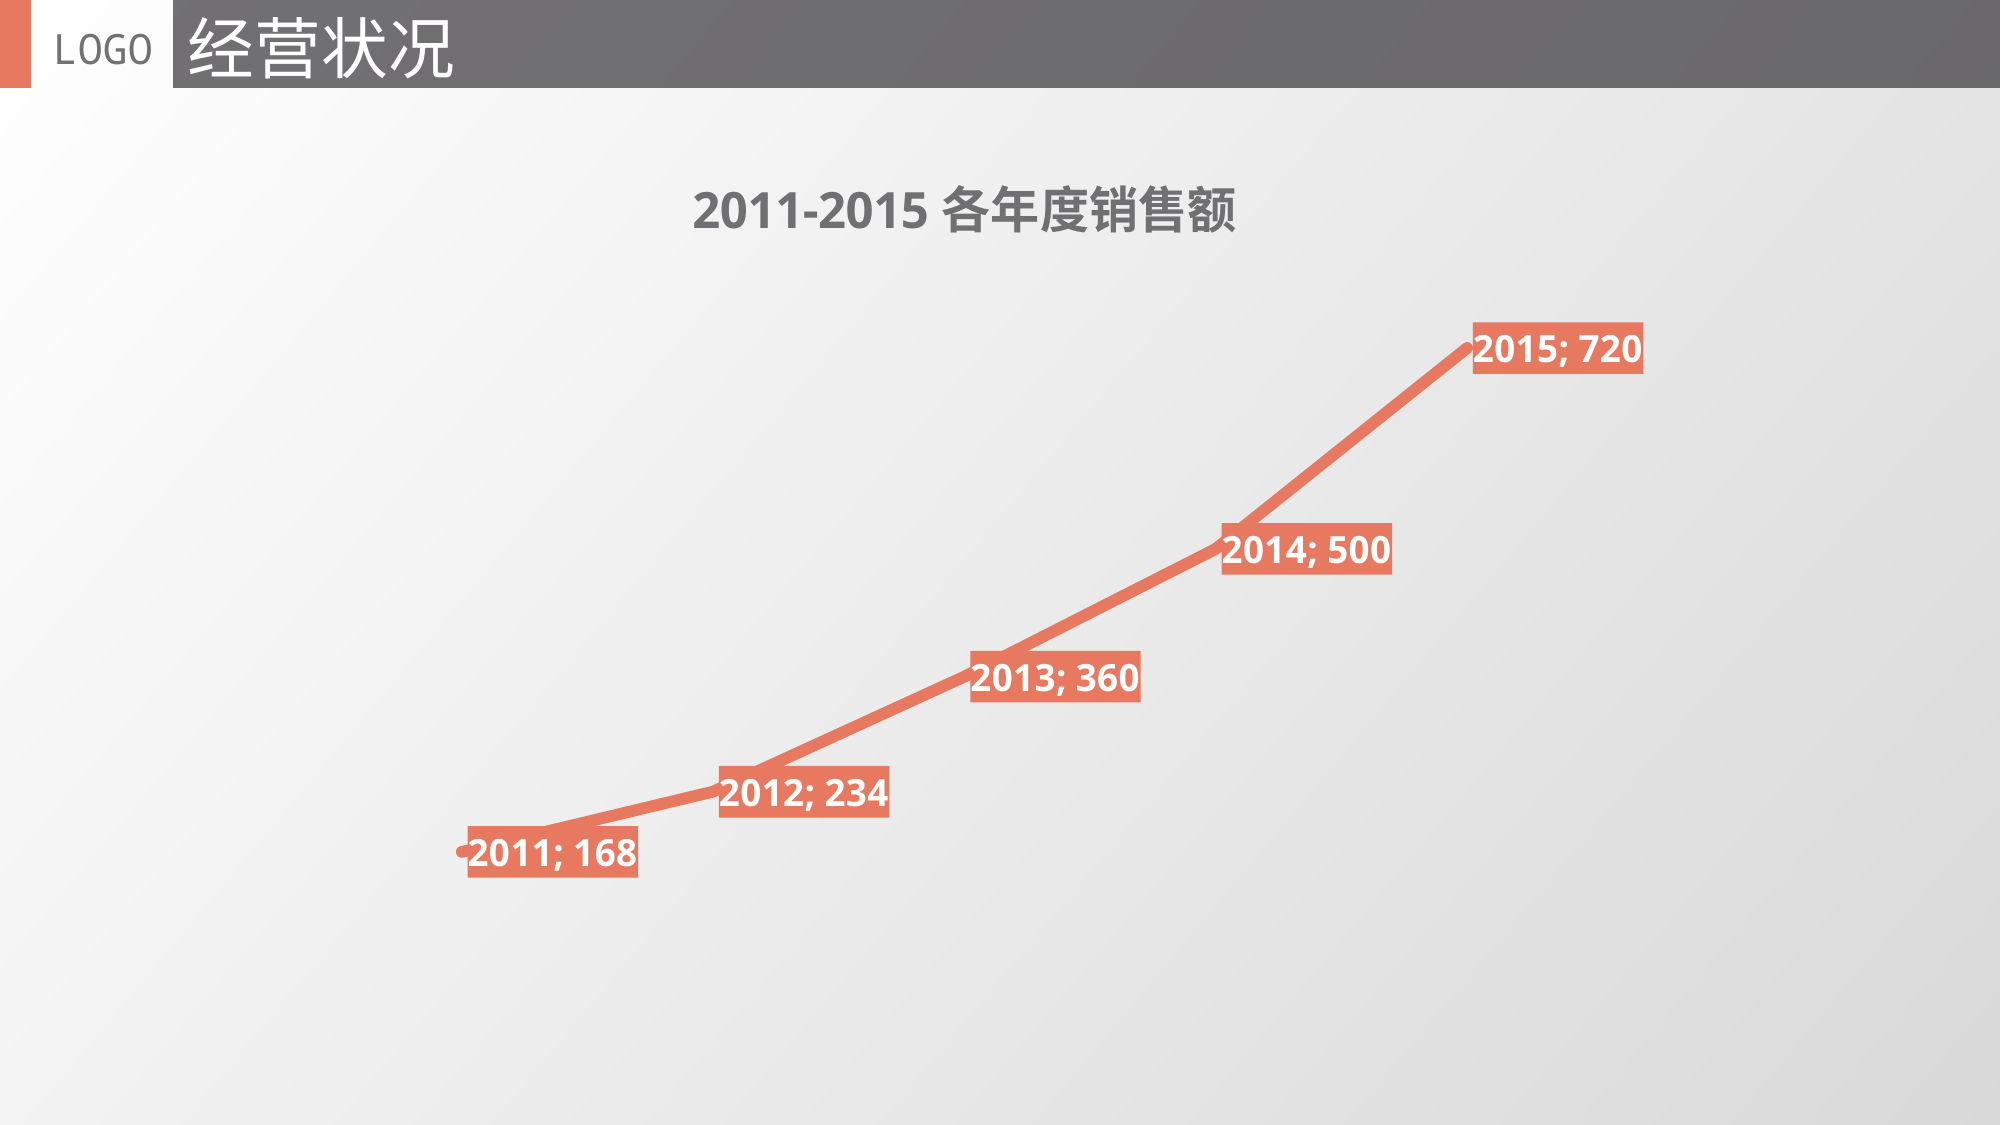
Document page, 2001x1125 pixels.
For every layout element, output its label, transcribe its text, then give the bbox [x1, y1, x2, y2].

chart [309, 134, 1644, 1024]
text_box [0, 0, 32, 89]
text_box 经营状况 [173, 0, 767, 95]
text_box [767, 0, 2000, 89]
text_box LOGO [37, 15, 173, 81]
